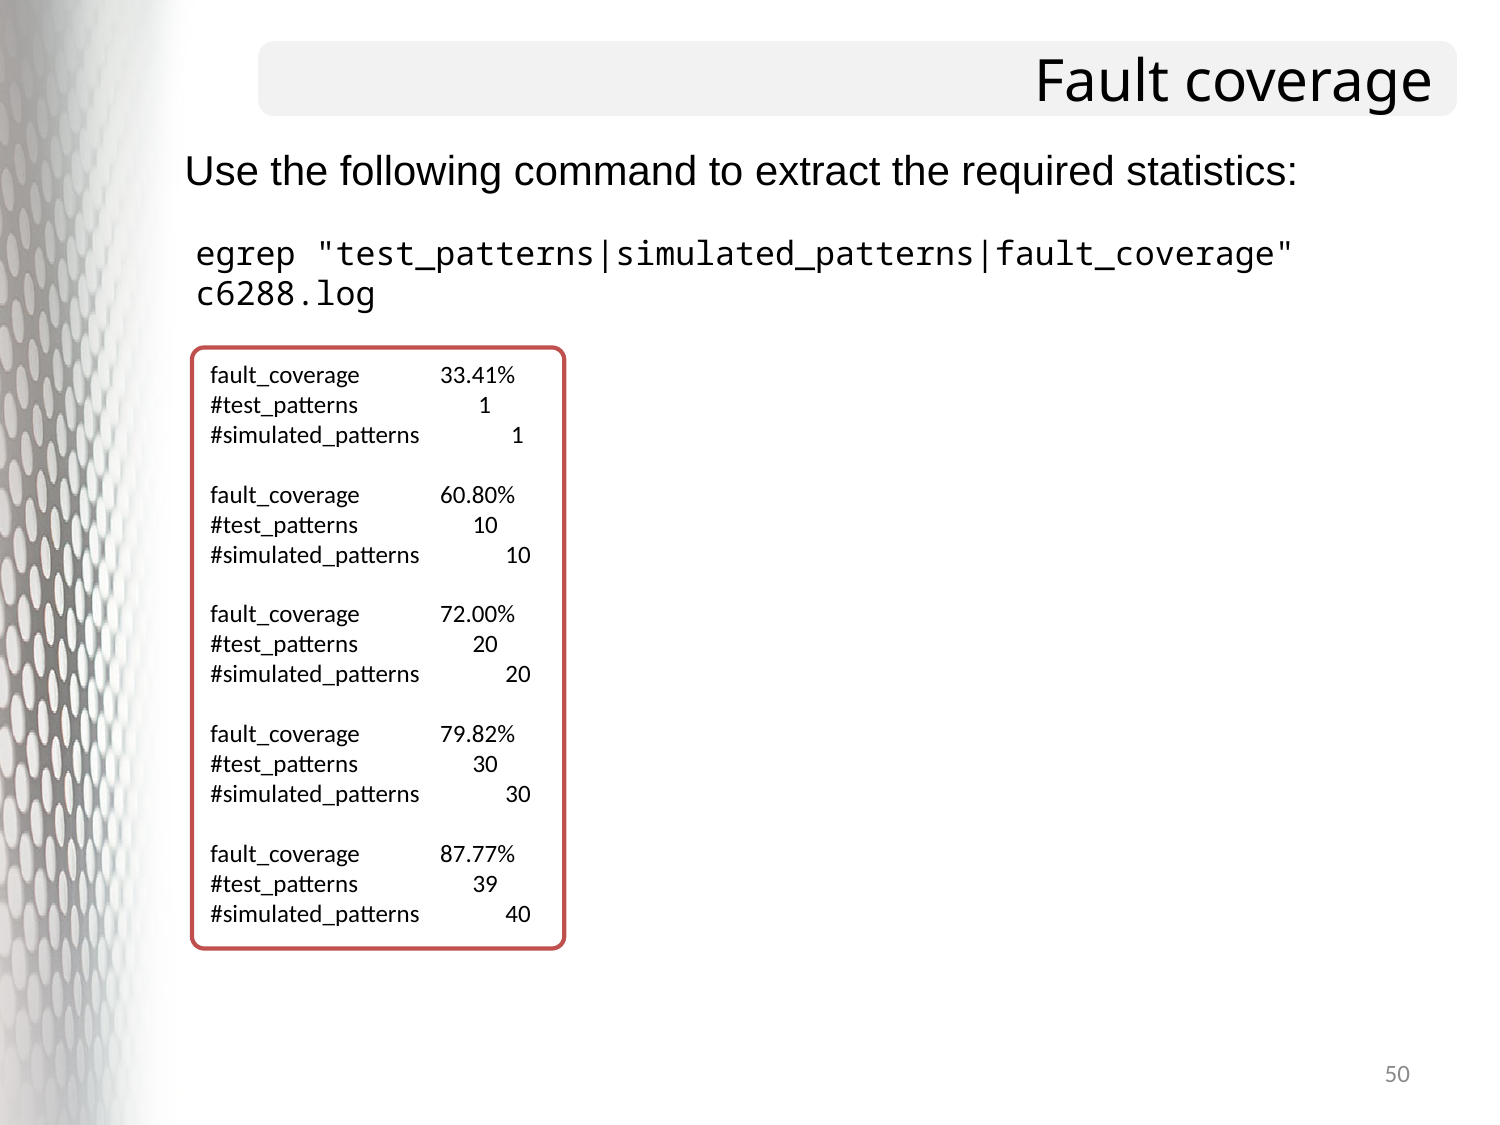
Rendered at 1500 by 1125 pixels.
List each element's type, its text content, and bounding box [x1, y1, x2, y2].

list Use the following command to extract the required statistics: [169, 136, 1462, 217]
text_box egrep "test_patterns|simulated_patterns|fault_coverage" c6288.log [180, 224, 1436, 320]
picture [0, 0, 200, 1125]
title Fault coverage [160, 40, 1449, 117]
text_box fault_coverage 33.41% #test_patterns 1 #simulated_patterns 1 fault_coverage 60.80% #test_patterns 10 #simulated_patterns 10 fault_coverage 72.00% #test_patterns 20 #simulated_patterns 20 fault_coverage 79.82% #test_patterns 30 #simulated_patterns 30 fault_coverage 87.77% #test_patterns 39 #simulated_patterns 40 [189, 345, 567, 951]
slide_number 50 [1074, 1042, 1425, 1103]
